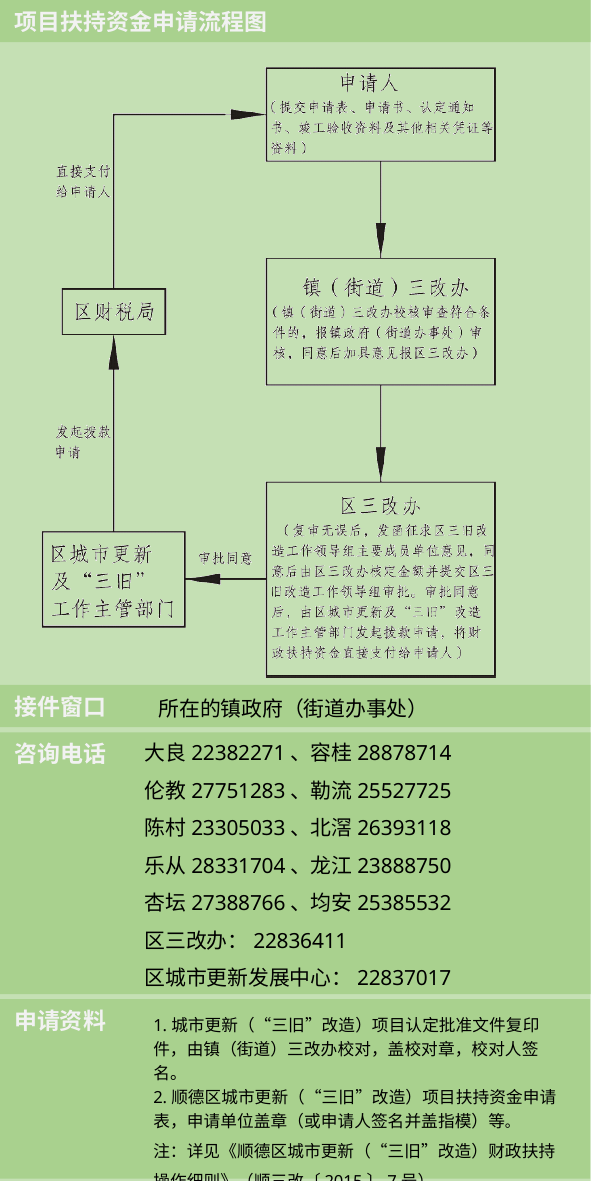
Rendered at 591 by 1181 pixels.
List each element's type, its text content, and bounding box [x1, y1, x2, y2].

text_box 接件窗口 [0, 684, 129, 728]
text_box 申请资料 [0, 999, 591, 1179]
text_box 接件窗口 [586, 684, 591, 720]
text_box 咨询电话 [0, 732, 129, 995]
picture [8, 44, 586, 725]
text_box 大良22382271、容桂28878714 伦教27751283、勒流25527725 陈村23305033、北滘26393118 乐从28331704、龙江23888750 杏坛27388766、均安25385532 区三改办：22836411 区城市更新发展中心：22837017 [129, 720, 591, 998]
text_box 1.城市更新（“三旧”改造）项目认定批准文件复印件，由镇（街道）三改办校对，盖校对章，校对人签名。 2.顺德区城市更新（“三旧”改造）项目扶持资金申请表，申请单位盖章（或申请人签名并盖指模）等。 注：详见《顺德区城市更新（“三旧”改造）财政扶持操作细则》（顺三改〔2015〕7号）。 [138, 1003, 586, 1181]
text_box 项目扶持资金申请流程图 [0, 0, 591, 43]
